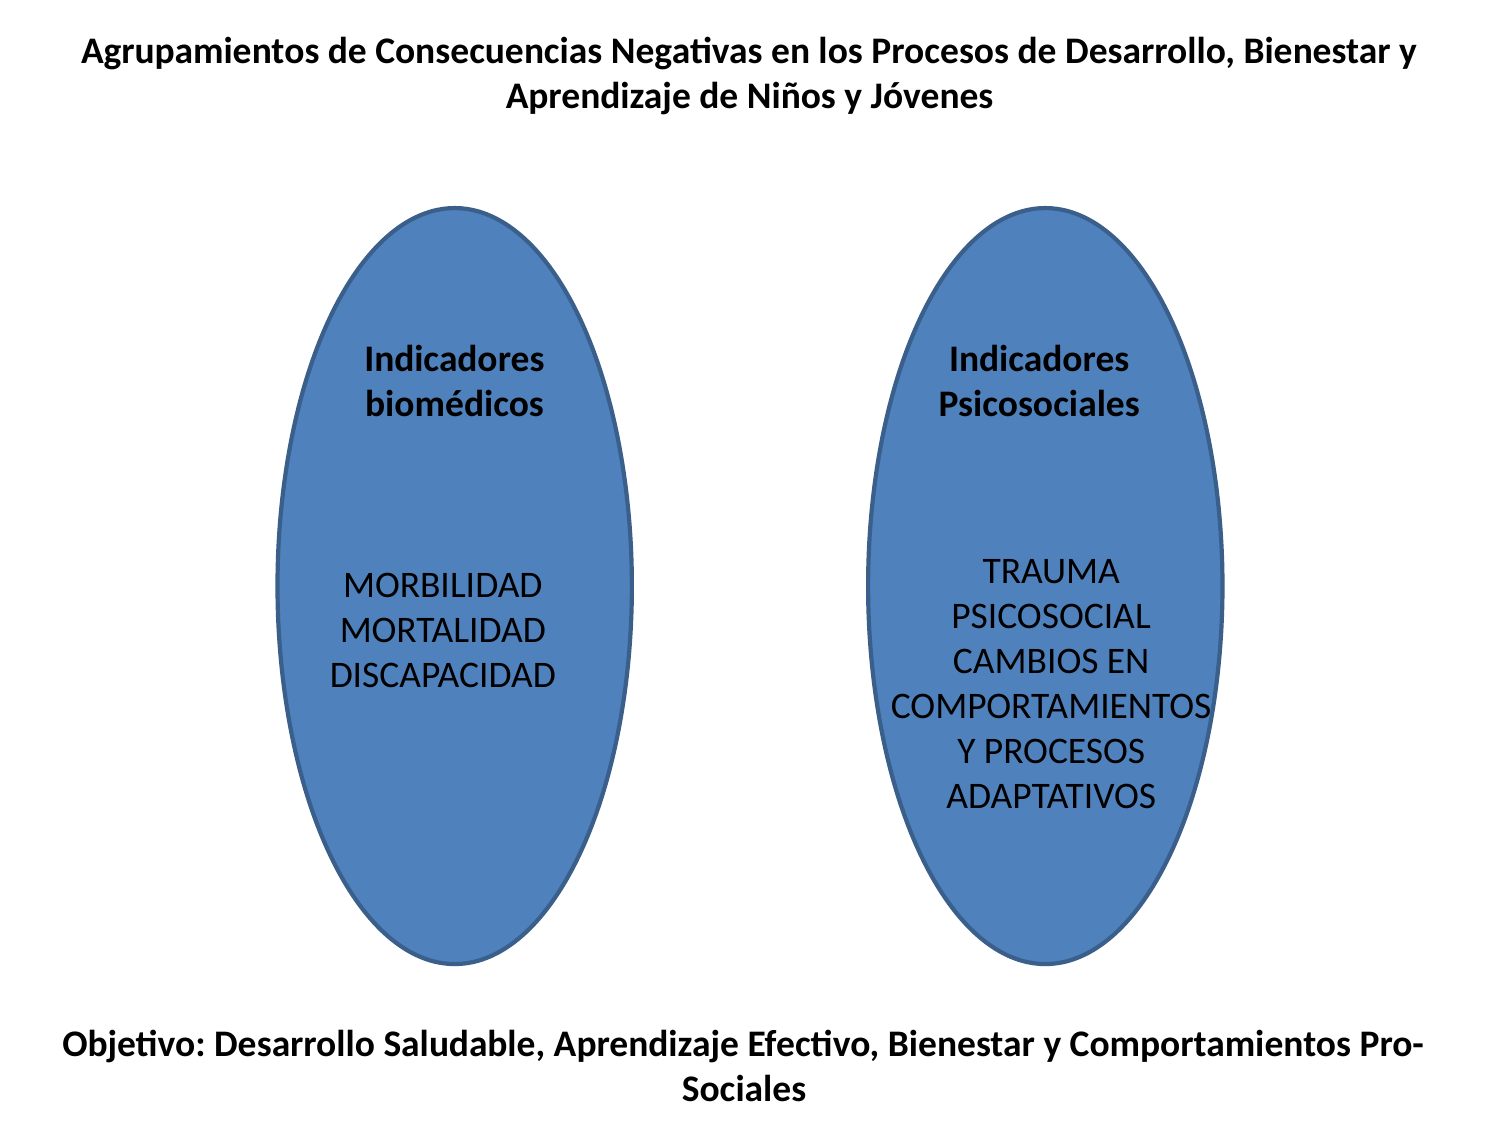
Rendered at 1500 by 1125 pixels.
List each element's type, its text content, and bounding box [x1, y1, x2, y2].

text_box [866, 390, 1224, 643]
text_box Indicadores Psicosociales [879, 326, 1199, 431]
text_box Agrupamientos de Consecuencias Negativas en los Procesos de Desarrollo, Bienestar y Aprendizaje de Niños y Jóvenes [41, 19, 1459, 124]
text_box [914, 205, 1177, 326]
text_box [275, 205, 634, 967]
text_box Objetivo: Desarrollo Saludable, Aprendizaje Efectivo, Bienestar y Comportamientos Pro-Sociales [29, 1011, 1459, 1117]
text_box TRAUMA PSICOSOCIAL CAMBIOS EN COMPORTAMIENTOS Y PROCESOS ADAPTATIVOS [868, 538, 1235, 824]
text_box MORBILIDAD MORTALIDAD DISCAPACIDAD [277, 552, 609, 703]
text_box Indicadores biomédicos [336, 326, 573, 431]
text_box [905, 824, 1186, 967]
